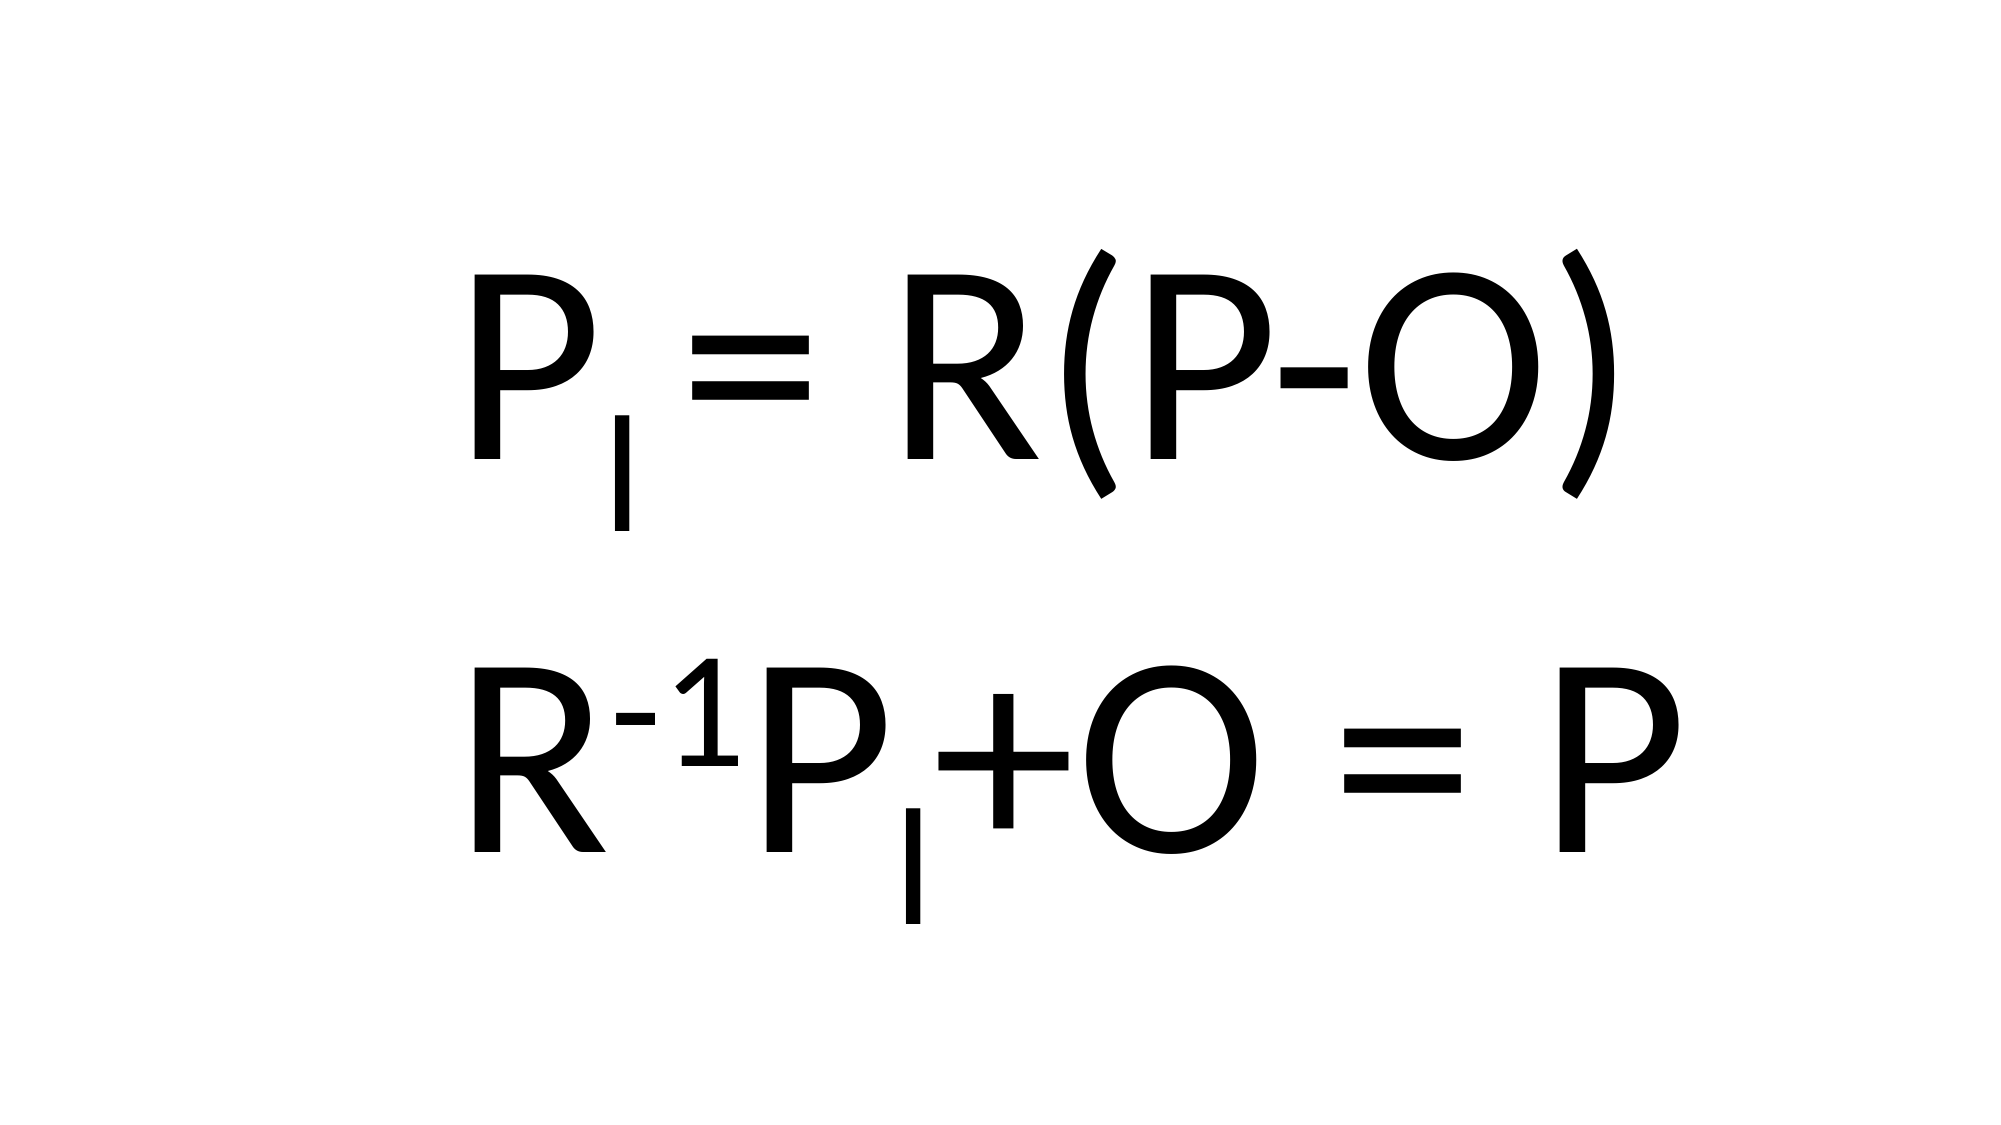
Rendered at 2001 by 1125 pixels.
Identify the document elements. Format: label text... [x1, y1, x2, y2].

text_box Pl = R(P-O) R-1Pl+O = P [439, 164, 1769, 965]
